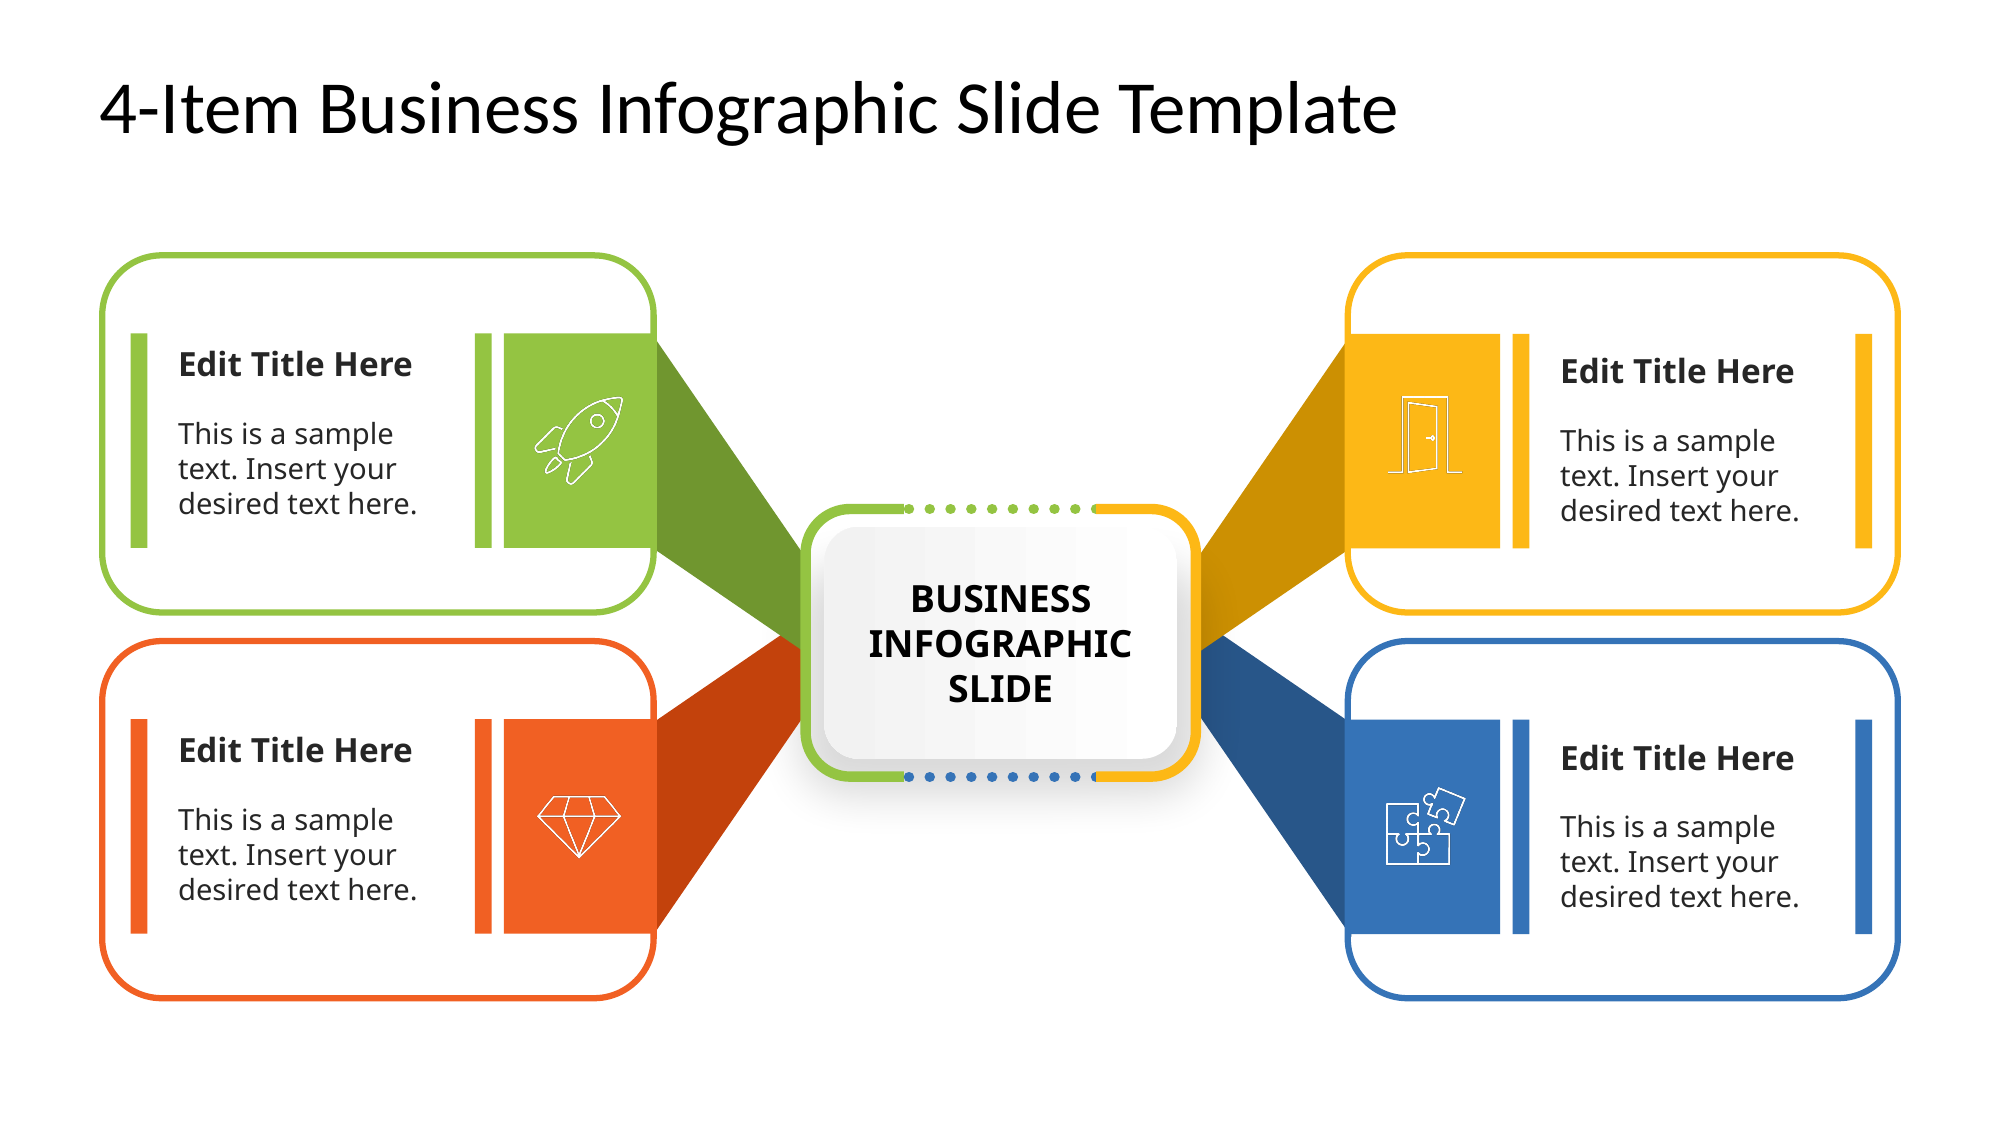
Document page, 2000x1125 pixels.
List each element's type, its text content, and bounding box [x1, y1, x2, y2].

text_box [656, 336, 803, 654]
picture [531, 779, 626, 874]
text_box Edit Title Here [1560, 347, 1826, 399]
text_box [1345, 253, 1900, 615]
text_box This is a sample text. Insert your desired text here. [178, 801, 444, 921]
text_box [903, 775, 1096, 779]
text_box [100, 638, 656, 1001]
text_box [904, 507, 1096, 511]
title 4-Item Business Infographic Slide Template [99, 45, 1900, 162]
text_box This is a sample text. Insert your desired text here. [1560, 422, 1826, 542]
picture [527, 389, 630, 493]
text_box [822, 524, 1096, 761]
text_box [1198, 593, 1206, 654]
text_box [1218, 636, 1345, 932]
text_box BUSINESS INFOGRAPHIC SLIDE [851, 567, 1096, 718]
text_box [656, 636, 803, 935]
picture [1373, 775, 1477, 879]
text_box This is a sample text. Insert your desired text here. [178, 415, 444, 535]
picture [1378, 387, 1473, 481]
text_box [803, 506, 904, 779]
text_box Edit Title Here [1560, 733, 1826, 785]
text_box [1345, 638, 1900, 1001]
text_box This is a sample text. Insert your desired text here. [1560, 808, 1826, 928]
text_box Edit Title Here [178, 340, 444, 392]
text_box [1096, 506, 1198, 779]
text_box [100, 253, 656, 615]
text_box Edit Title Here [178, 726, 444, 778]
text_box [1198, 339, 1345, 747]
